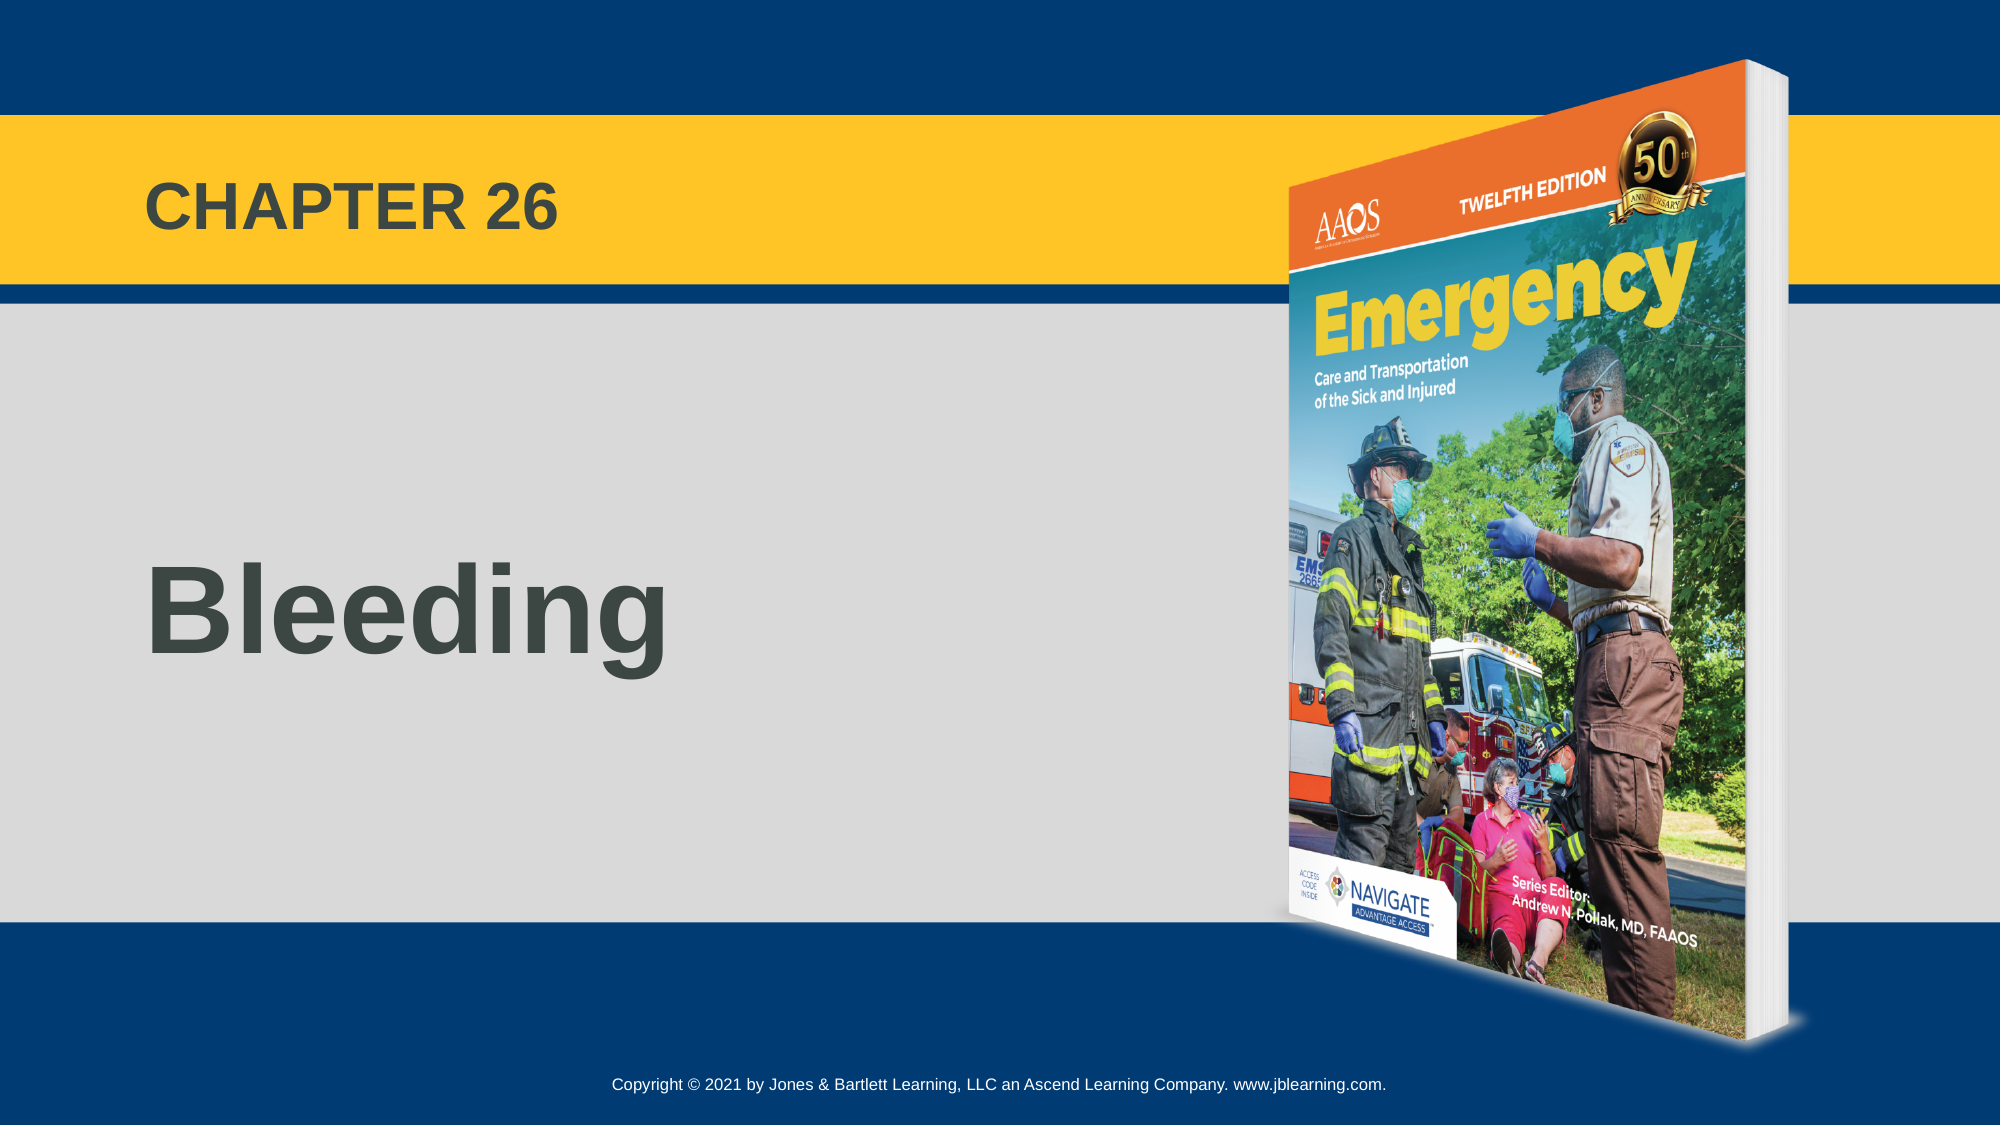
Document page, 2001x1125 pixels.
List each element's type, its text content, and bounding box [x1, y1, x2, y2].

subtitle CHAPTER 26 [144, 138, 1078, 267]
title Bleeding [144, 360, 1078, 866]
picture [1078, 0, 2000, 1125]
